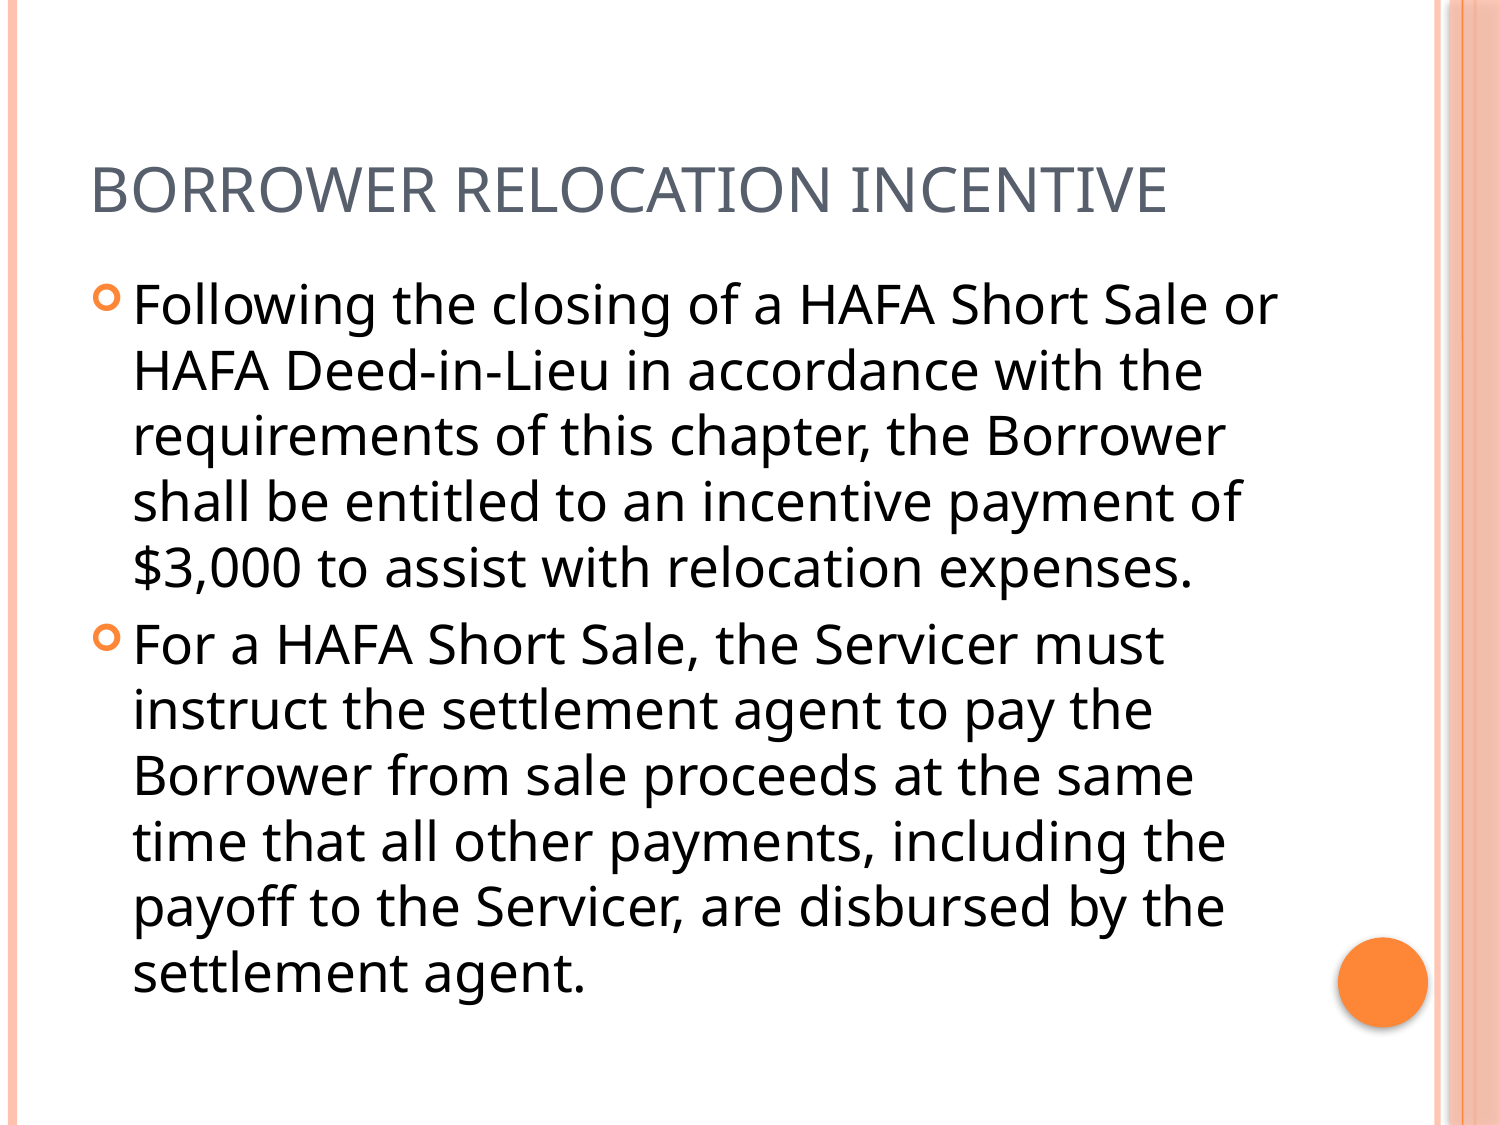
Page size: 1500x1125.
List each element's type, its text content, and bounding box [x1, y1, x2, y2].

title Borrower relocation incentive [75, 45, 1300, 233]
list Following the closing of a HAFA Short Sale or HAFA Deed-in-Lieu in accordance with the requirements of this chapter, the Borrower shall be entitled to an incentive payment of $3,000 to assist with relocation expenses. For a HAFA Short Sale, the Servicer must instruct the settlement agent to pay the Borrower from sale proceeds at the same time that all other payments, including the payoff to the Servicer, are disbursed by the settlement agent. [75, 262, 1300, 1062]
